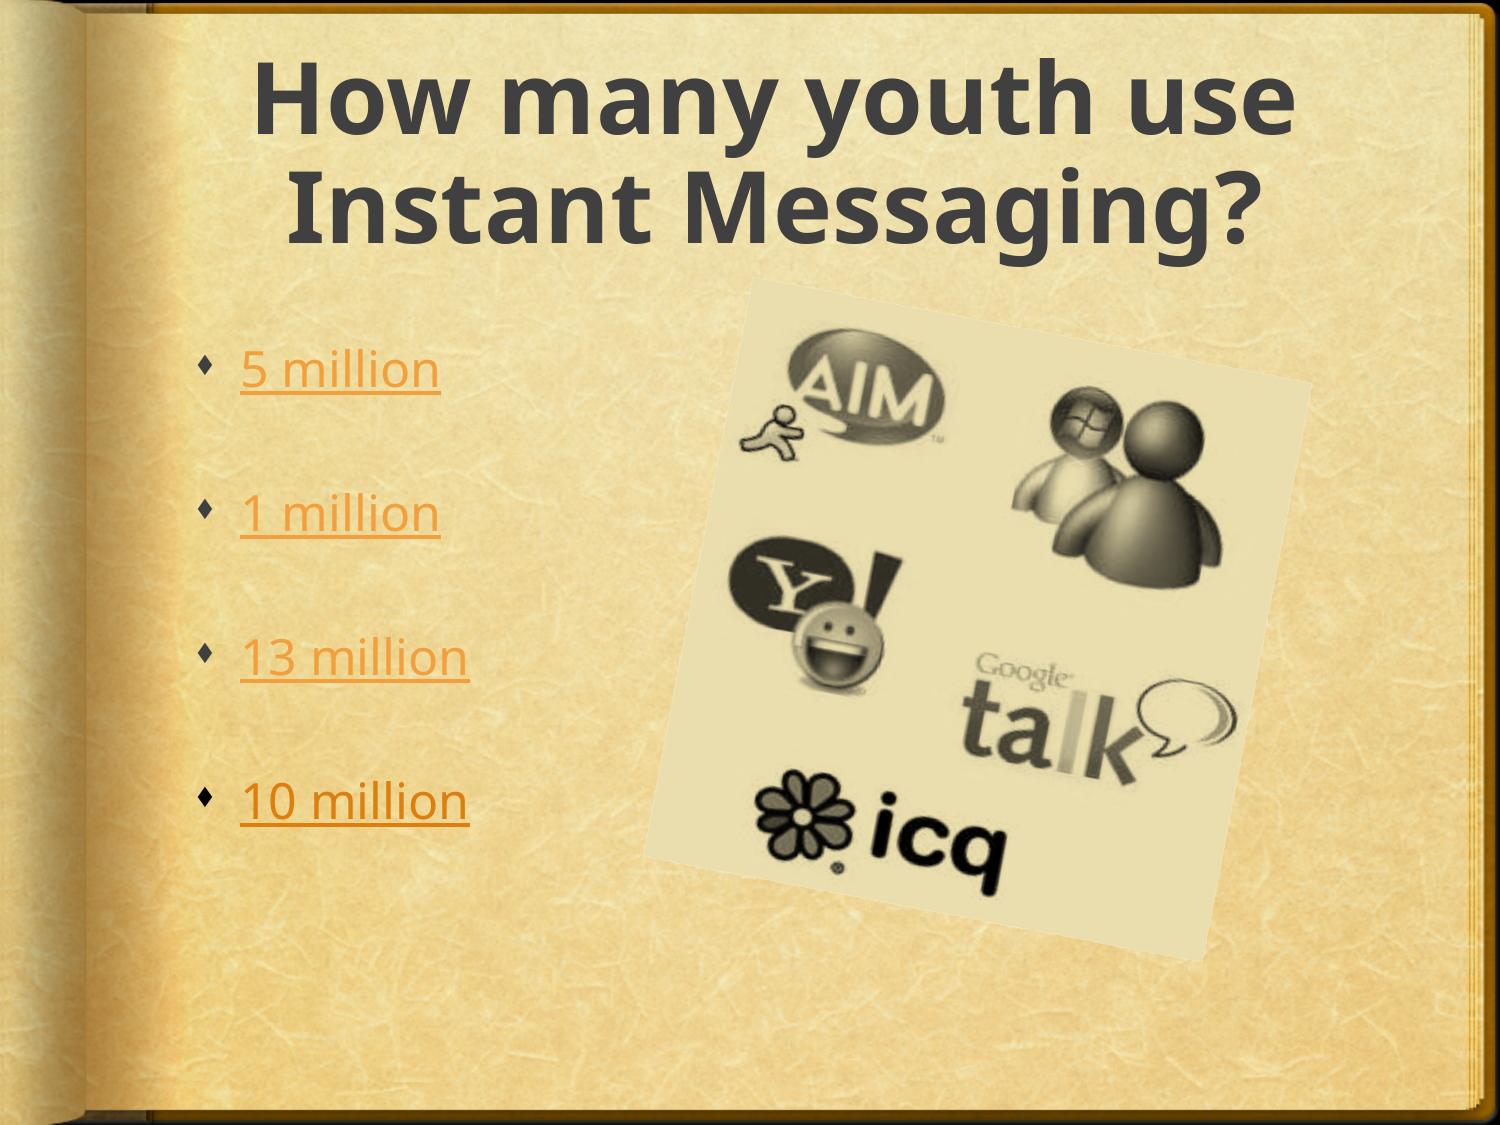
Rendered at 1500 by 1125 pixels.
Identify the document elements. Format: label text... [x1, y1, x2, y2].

list 5 million 1 million 13 million 10 million [178, 295, 1372, 1005]
picture [0, 0, 1500, 1125]
title How many youth use Instant Messaging? [178, 45, 1372, 265]
